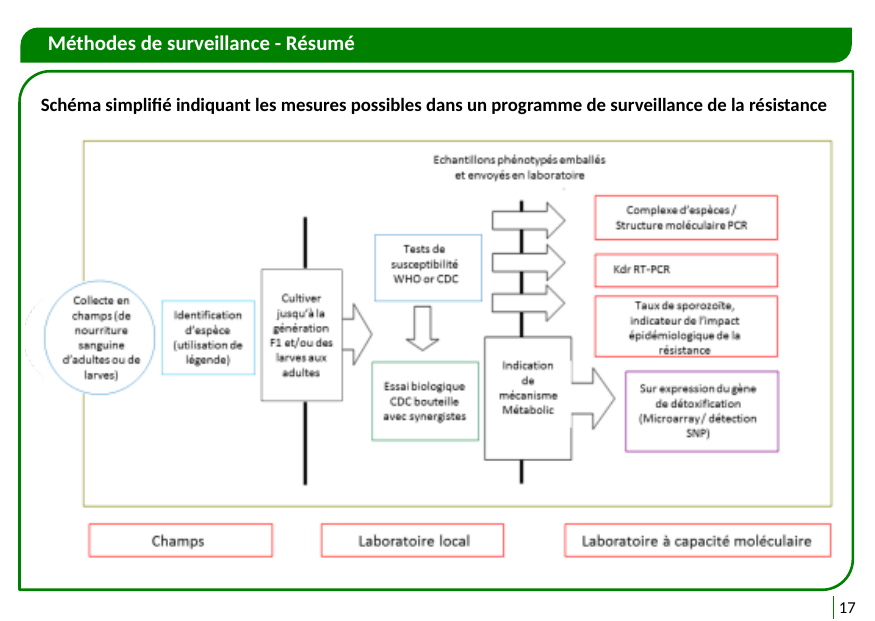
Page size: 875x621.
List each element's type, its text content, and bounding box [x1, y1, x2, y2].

text_box Méthodes de surveillance - Résumé [33, 22, 790, 62]
text_box Schéma simplifié indiquant les mesures possibles dans un programme de surveillance de la résistance [40, 92, 838, 124]
picture [24, 124, 838, 561]
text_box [823, 589, 872, 621]
text_box [18, 25, 854, 65]
text_box [17, 69, 855, 592]
